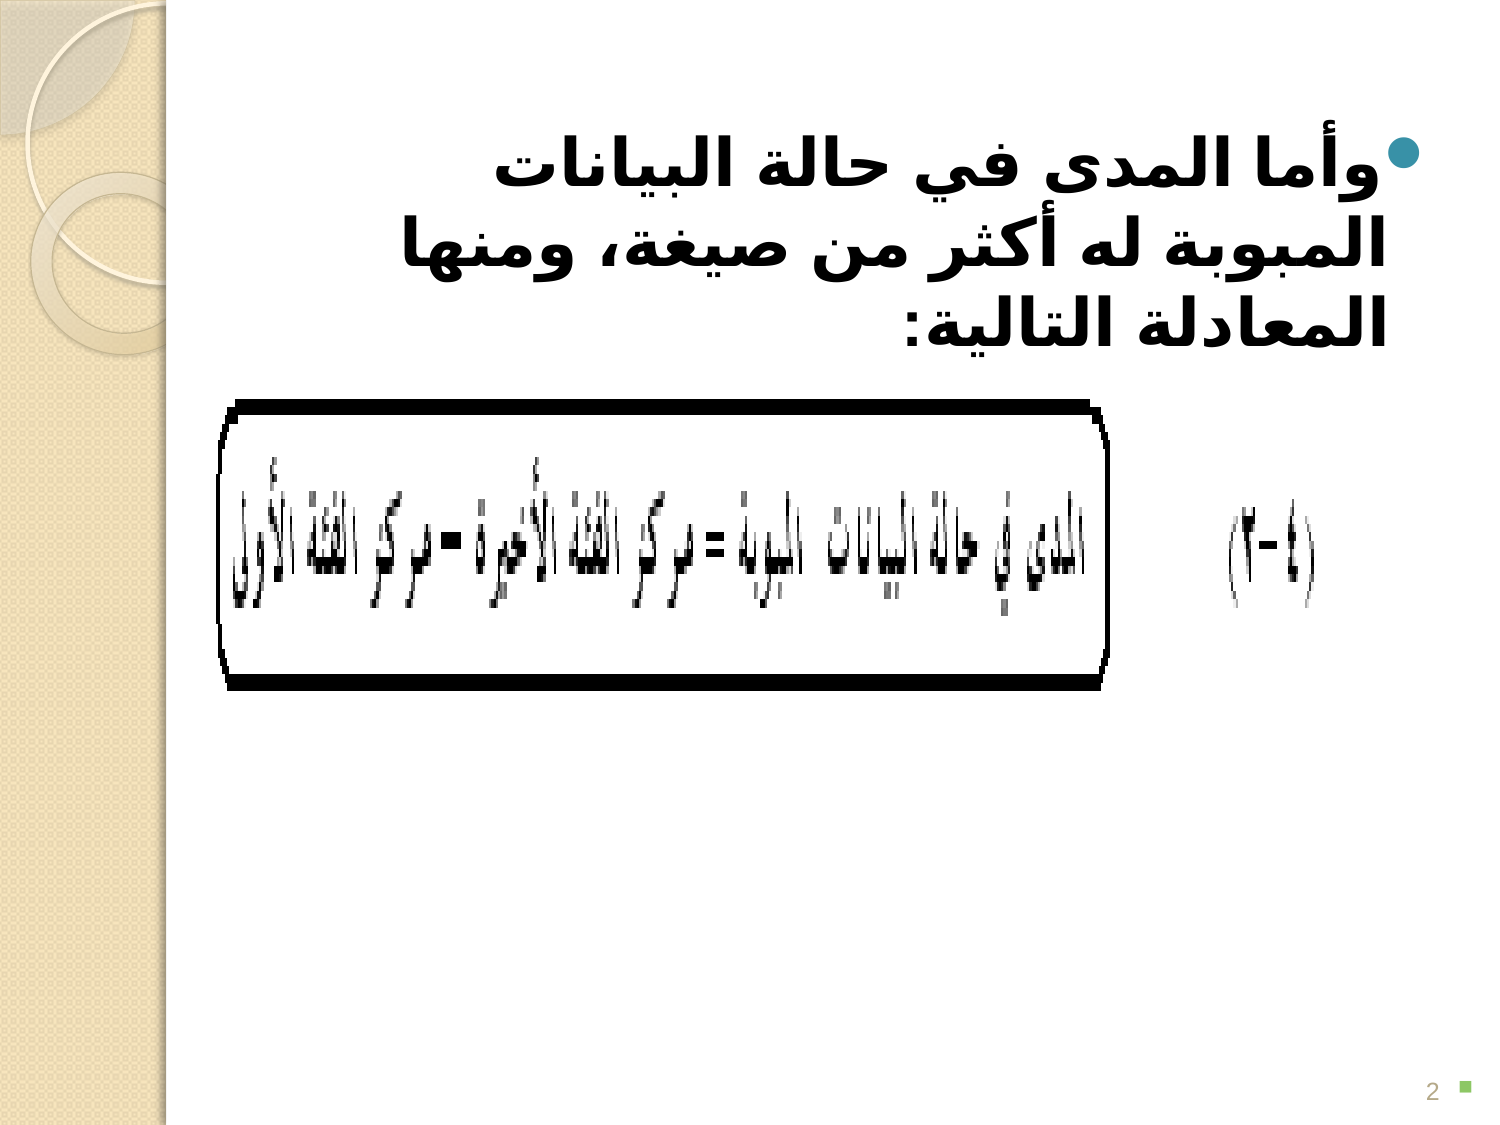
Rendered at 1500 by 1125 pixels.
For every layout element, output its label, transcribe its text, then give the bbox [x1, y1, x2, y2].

picture [212, 374, 1326, 726]
slide_number 2 [1413, 1034, 1488, 1113]
list وأما المدى في حالة البيانات المبوبة له أكثر من صيغة، ومنها المعادلة التالية: [235, 112, 1466, 1026]
